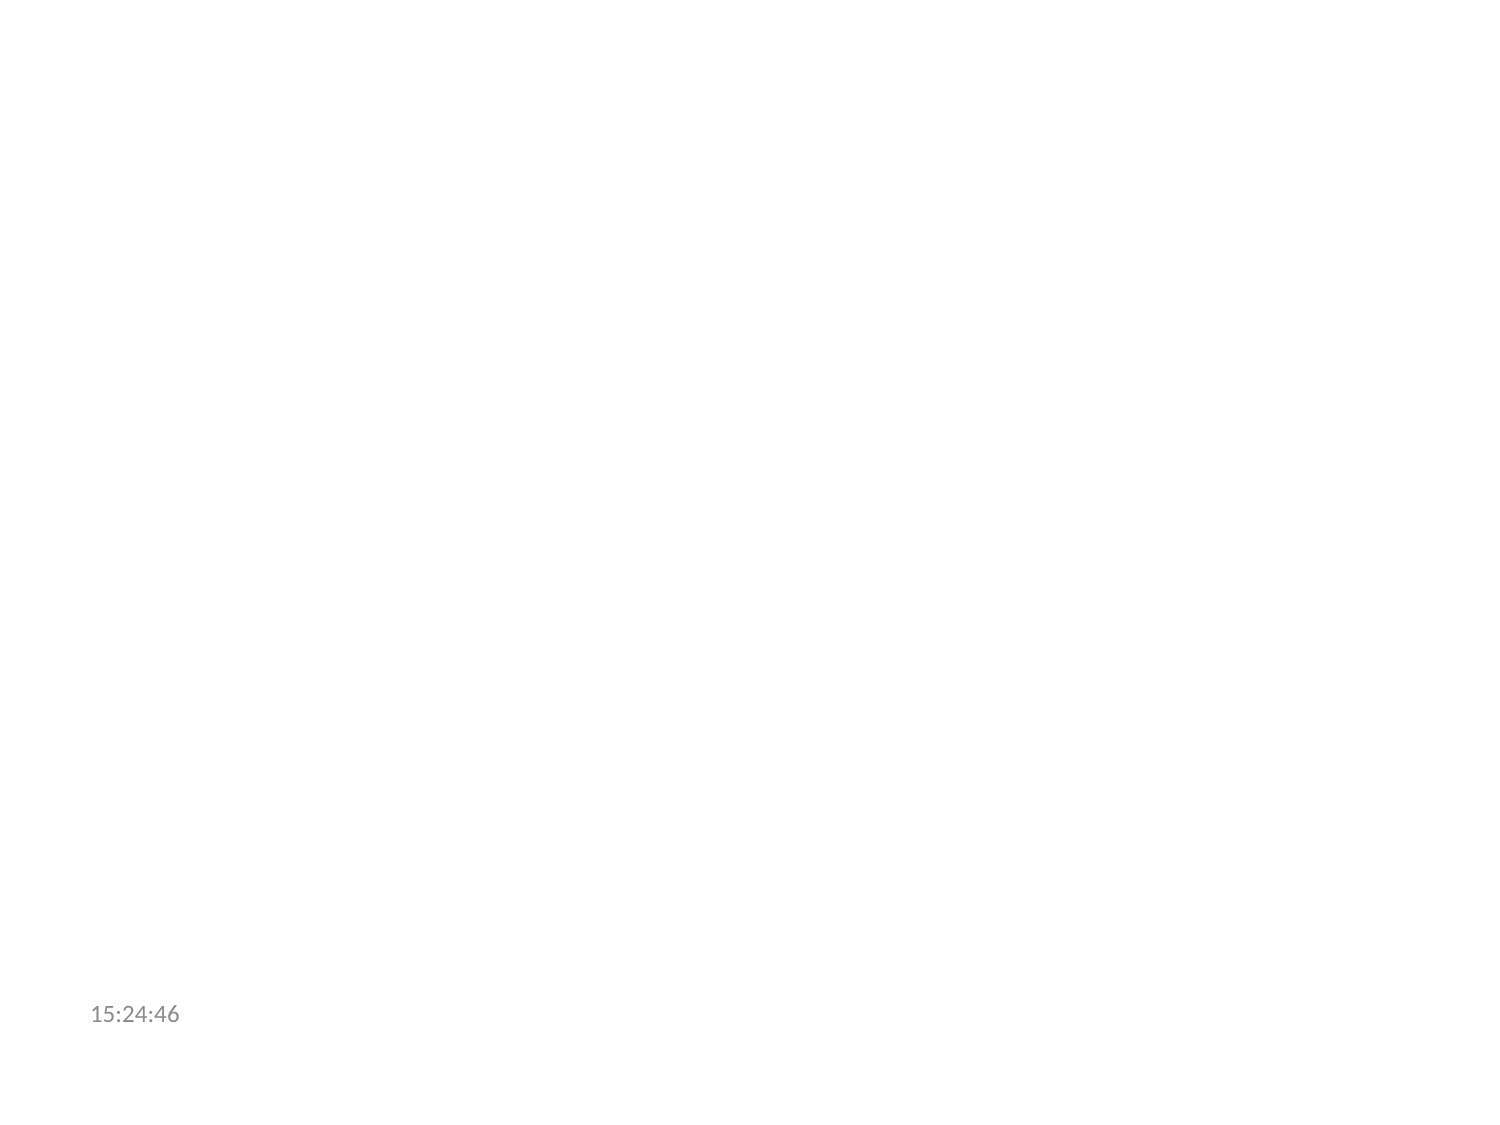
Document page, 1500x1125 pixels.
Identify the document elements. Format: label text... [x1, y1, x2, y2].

text_box 15:35:09 [75, 982, 425, 1043]
